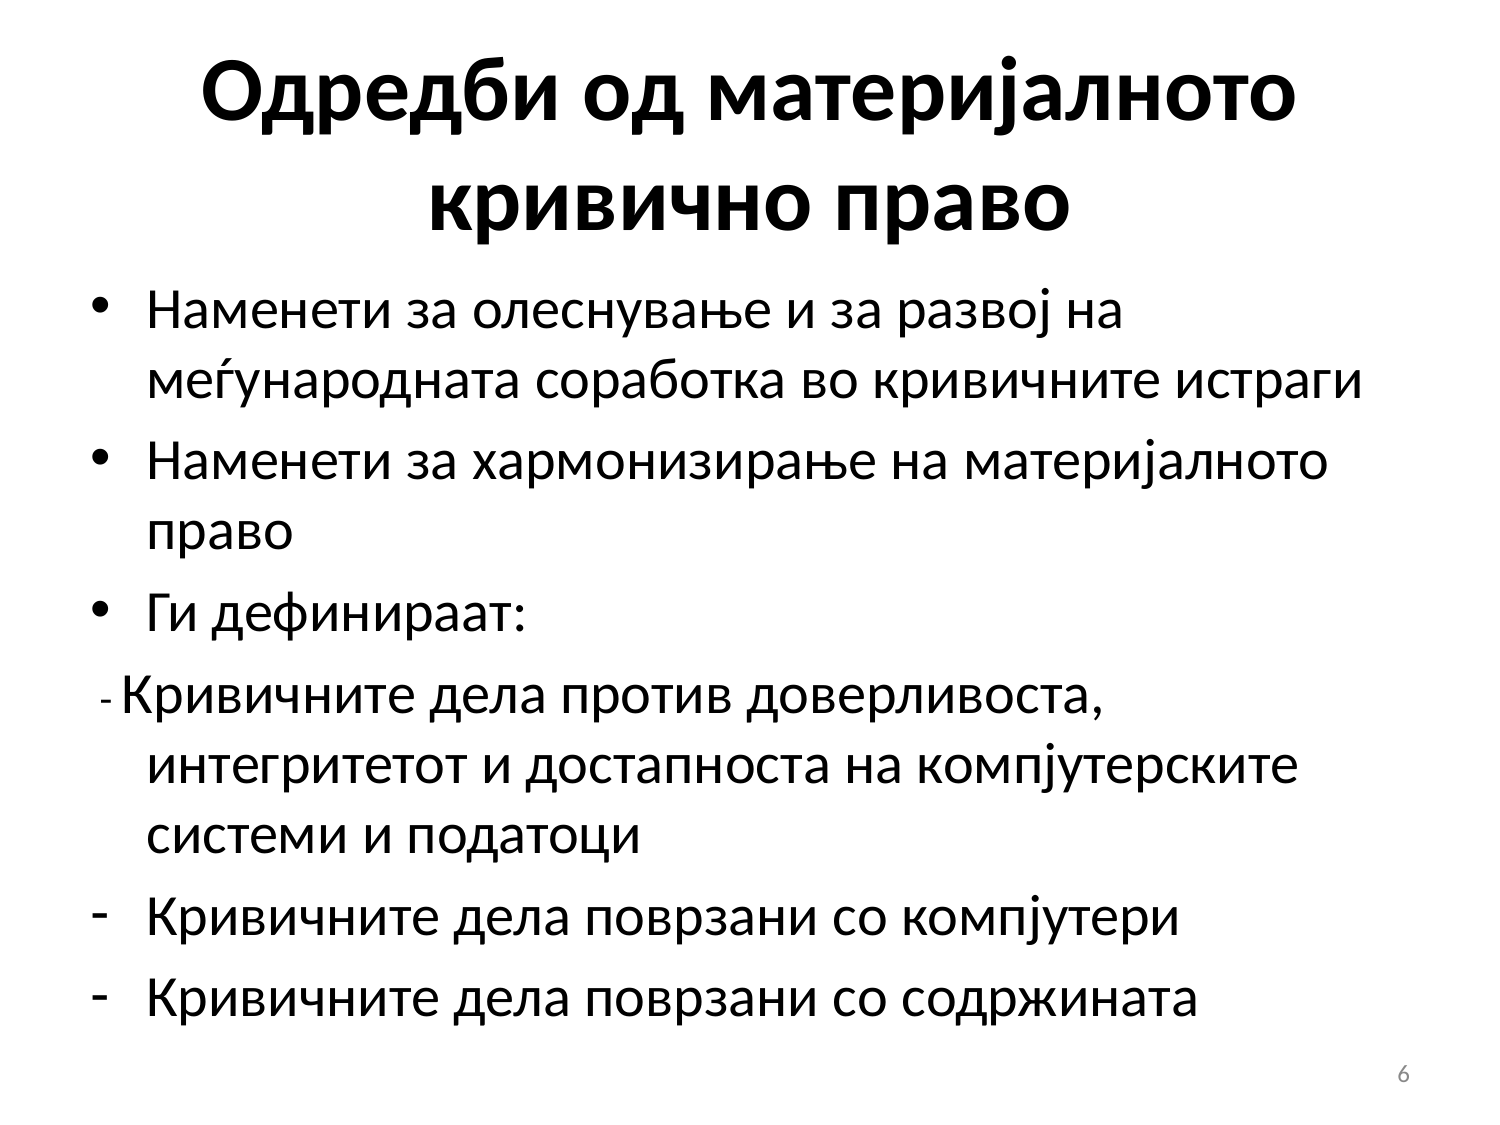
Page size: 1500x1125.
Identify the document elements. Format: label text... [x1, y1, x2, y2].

title Одредби од материјалното кривично право [75, 45, 1425, 233]
slide_number 6 [1074, 1042, 1425, 1103]
list Наменети за олеснување и за развој на меѓународната соработка во кривичните истраги Наменети за хармонизирање на материјалното право Ги дефинираат: - Кривичните дела против доверливоста, интегритетот и достапноста на компјутерските системи и податоци Кривичните дела поврзани со компјутери Кривичните дела поврзани со содржината [75, 262, 1425, 1005]
